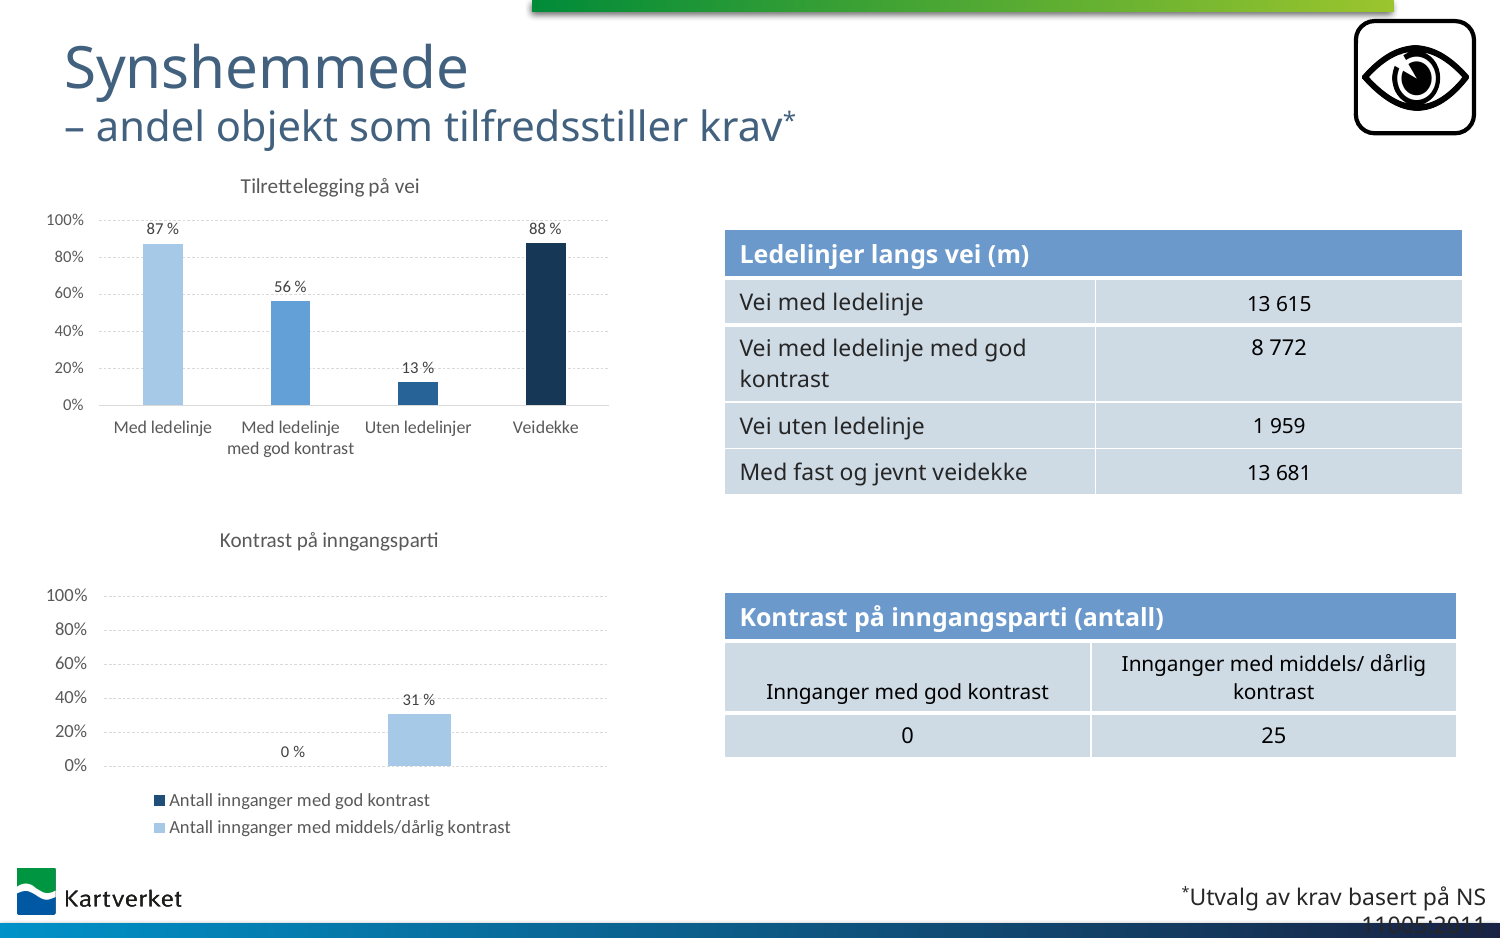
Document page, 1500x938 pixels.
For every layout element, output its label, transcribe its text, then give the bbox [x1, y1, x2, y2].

text_box Synshemmede – andel objekt som tilfredsstiller krav* [49, 24, 1431, 158]
table_header Kontrast på inngangsparti (antall) [725, 593, 1456, 639]
table_cell 1 959 [1096, 403, 1462, 448]
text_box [1355, 20, 1475, 134]
picture [41, 520, 618, 846]
table_cell Med fast og jevnt veidekke [725, 449, 1095, 494]
table_cell 13 615 [1096, 280, 1462, 323]
text_box *Utvalg av krav basert på NS 11005:2011 [1068, 873, 1500, 938]
table_cell Vei uten ledelinje [725, 403, 1095, 448]
picture [41, 166, 619, 492]
table_cell Innganger med god kontrast [725, 643, 1090, 711]
table_cell Innganger med middels/ dårlig kontrast [1092, 643, 1456, 711]
table_cell Vei med ledelinje med god kontrast [725, 327, 1095, 401]
table_cell 25 [1092, 715, 1456, 757]
table_header Ledelinjer langs vei (m) [725, 230, 1462, 276]
table_cell 13 681 [1096, 449, 1462, 494]
table_cell 0 [725, 715, 1090, 757]
table_cell 8 772 [1096, 327, 1462, 401]
table_cell Vei med ledelinje [725, 280, 1095, 323]
